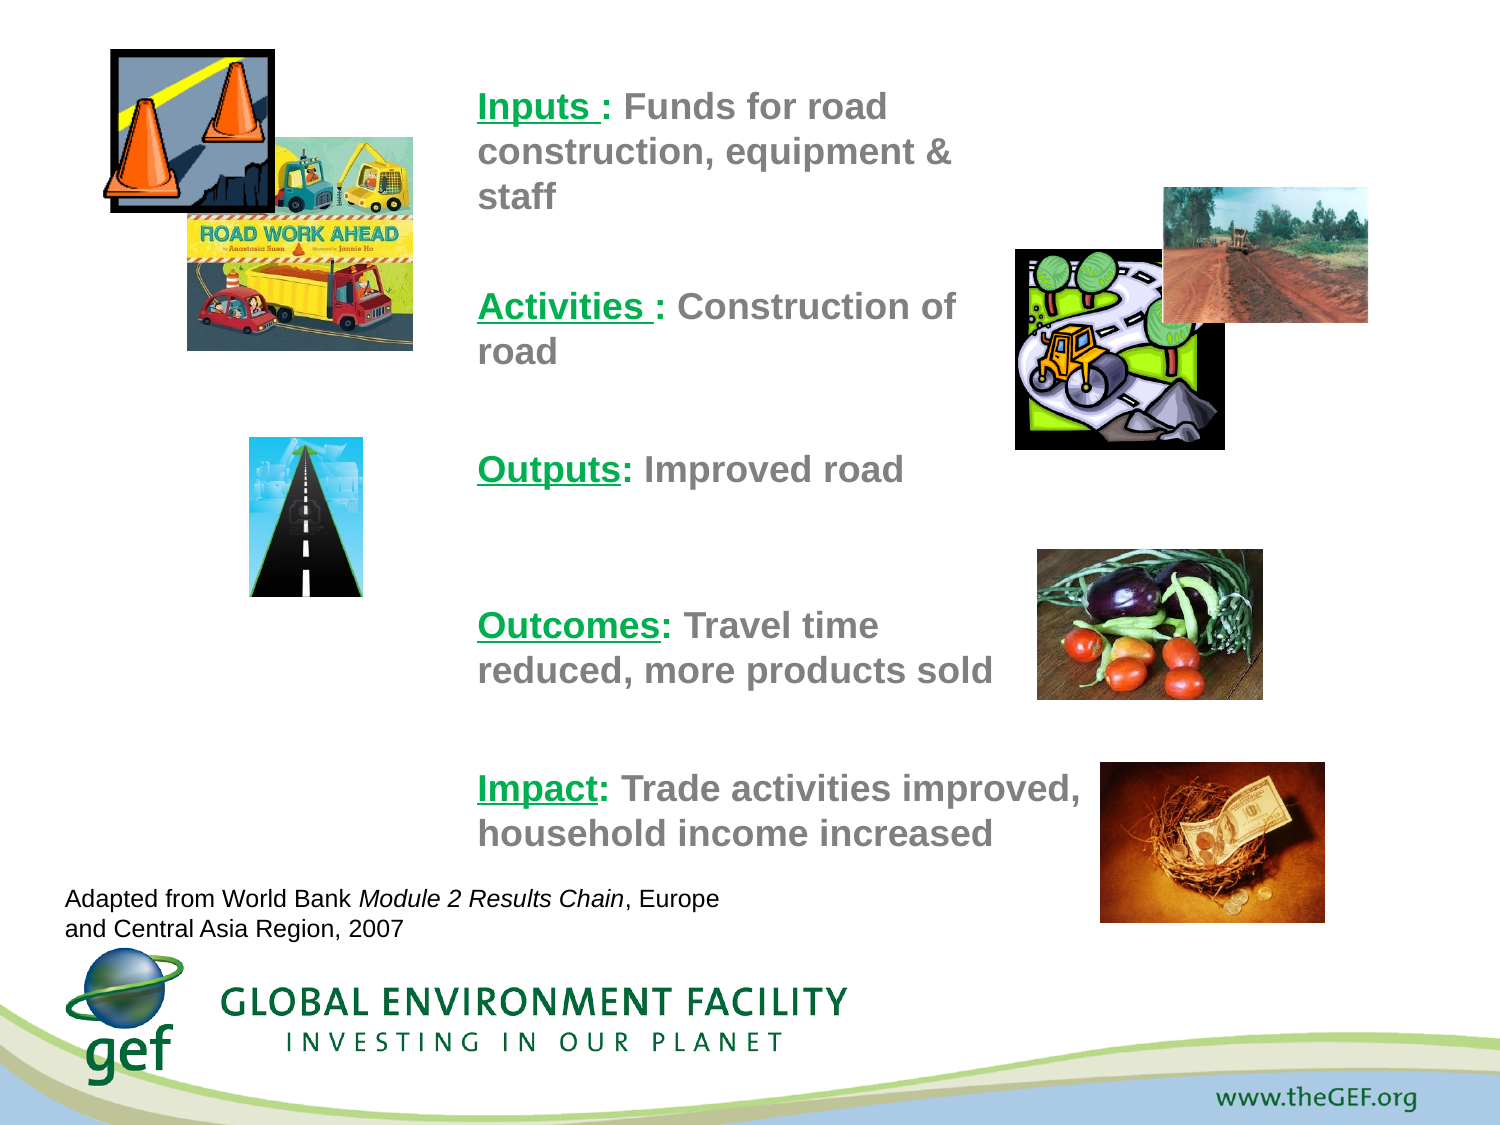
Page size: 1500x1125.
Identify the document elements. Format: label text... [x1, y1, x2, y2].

picture [102, 49, 413, 351]
text_box Outputs: Improved road [462, 437, 988, 498]
picture [249, 437, 363, 597]
picture [1014, 187, 1369, 450]
picture [0, 762, 1500, 1125]
text_box Activities : Construction of road [462, 274, 988, 380]
text_box Outcomes: Travel time reduced, more products sold [462, 593, 1032, 699]
text_box Adapted from World Bank Module 2 Results Chain, Europe and Central Asia Region, 2007 [49, 874, 738, 950]
picture [1037, 549, 1263, 700]
text_box Impact: Trade activities improved, household income increased [462, 756, 1200, 862]
text_box Inputs : Funds for road construction, equipment & staff [462, 74, 988, 225]
